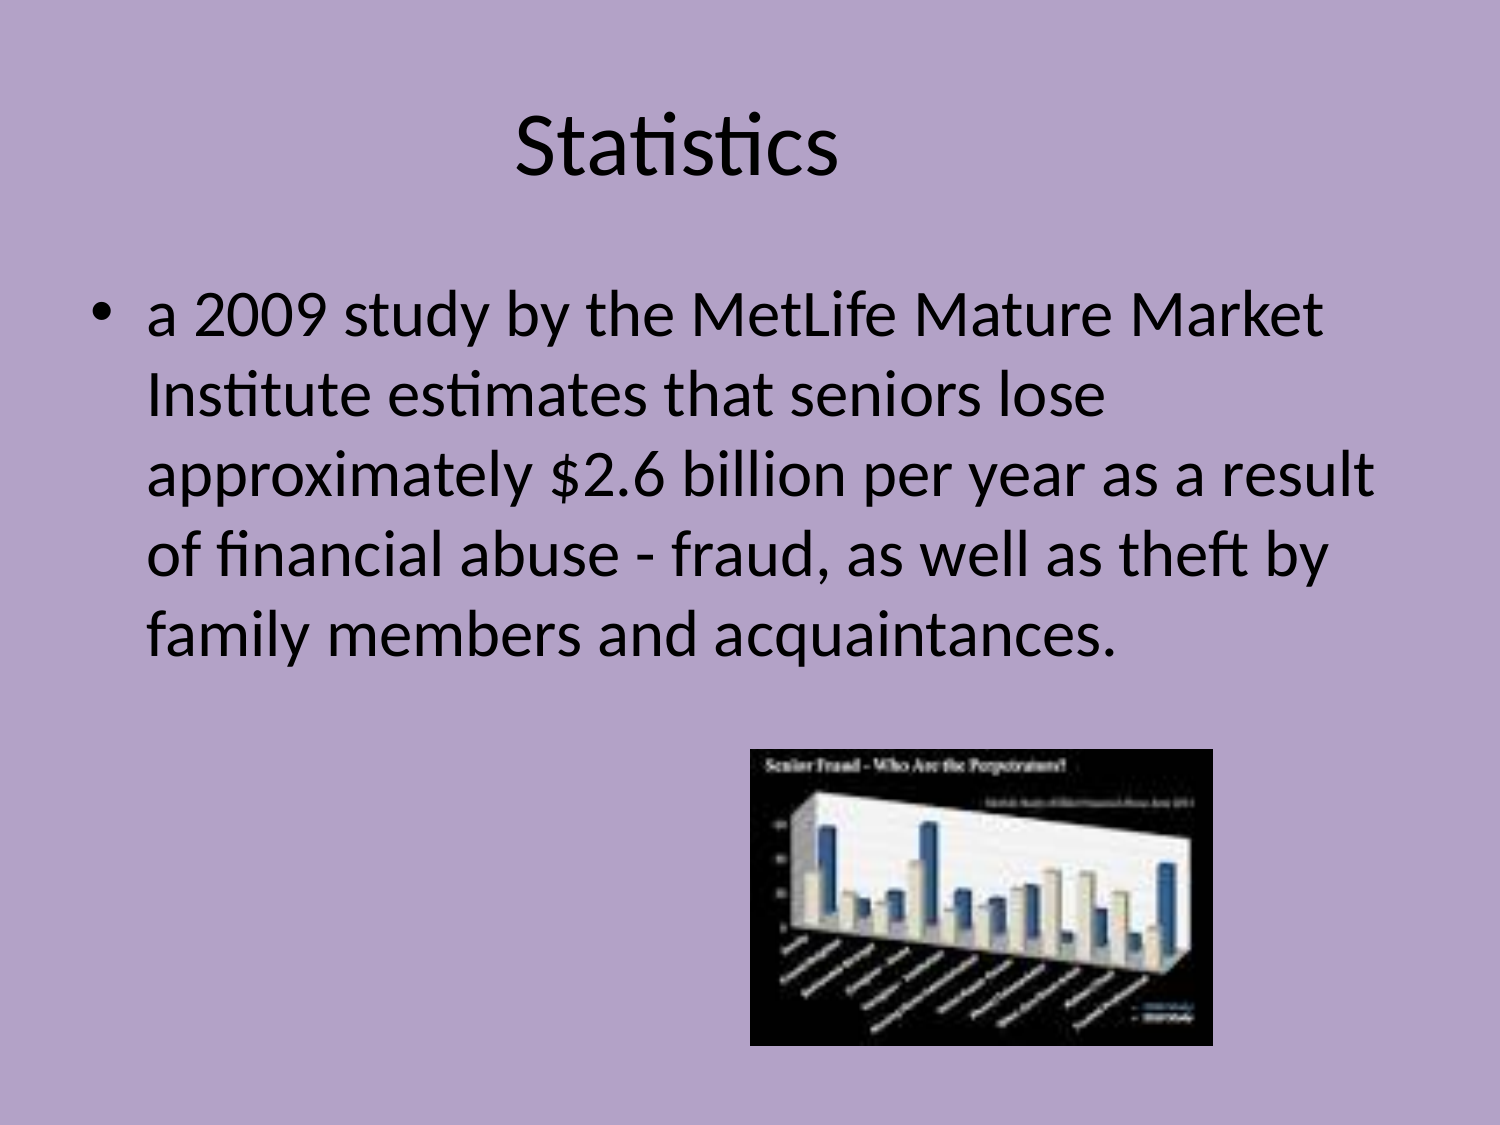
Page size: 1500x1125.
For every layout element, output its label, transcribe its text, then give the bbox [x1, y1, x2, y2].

title Statistics [75, 45, 1425, 233]
list a 2009 study by the MetLife Mature Market Institute estimates that seniors lose approximately $2.6 billion per year as a result of financial abuse - fraud, as well as theft by family members and acquaintances. [75, 262, 1425, 1005]
picture [749, 749, 1213, 1046]
